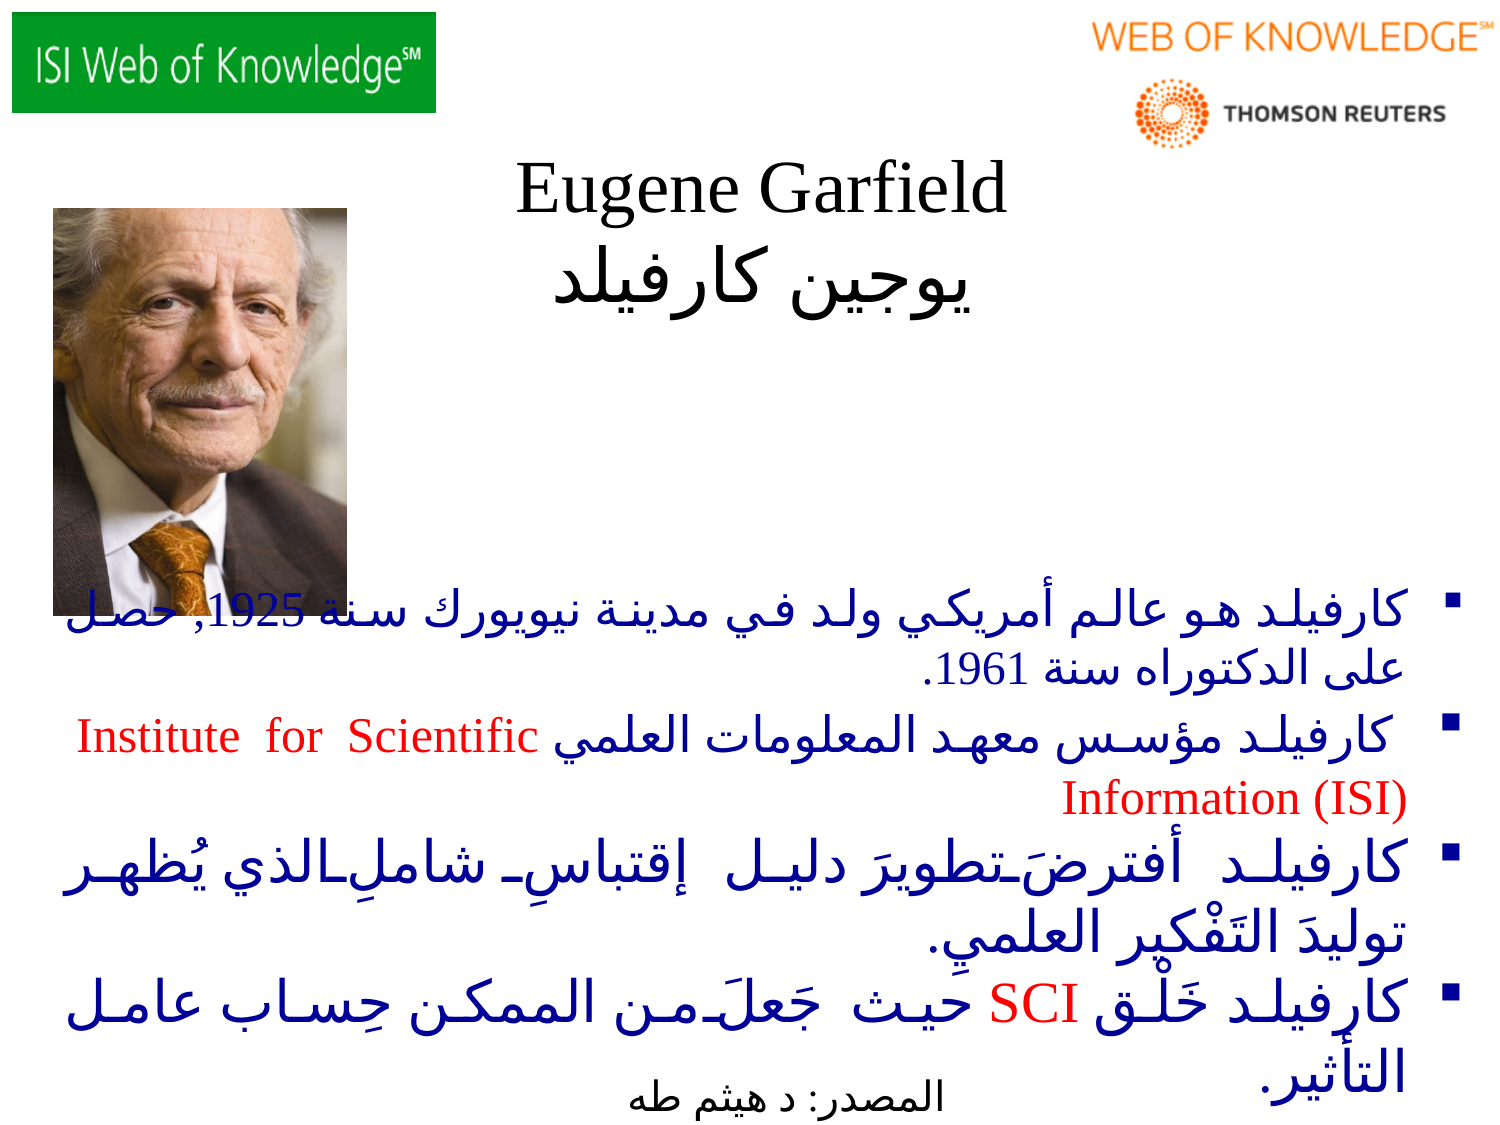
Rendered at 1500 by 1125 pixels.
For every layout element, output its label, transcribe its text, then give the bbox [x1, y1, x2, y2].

picture [11, 11, 436, 113]
picture [1080, 0, 1500, 163]
text_box المصدر: د هيثم طه (7) [612, 1062, 975, 1124]
text_box Eugene Garfield يوجين كارفيلد [430, 129, 1094, 325]
picture [52, 208, 348, 616]
text_box كارفيلد هو عالم أمريكي ولد في مدينة نيويورك سنة 1925, حصل على الدكتوراه سنة 1961. كارفيلد مؤسس معهد المعلومات العلمي Institute for Scientific Information (ISI) كارفيلد أفترضَ تطويرَ دليل إقتباسِ شاملِ الذي يُظهر توليدَ التَفْكير العلميِ. كارفيلد خَلْق SCI حيث جَعلَ من الممكن حِساب عامل التأثير. [50, 569, 1480, 1112]
